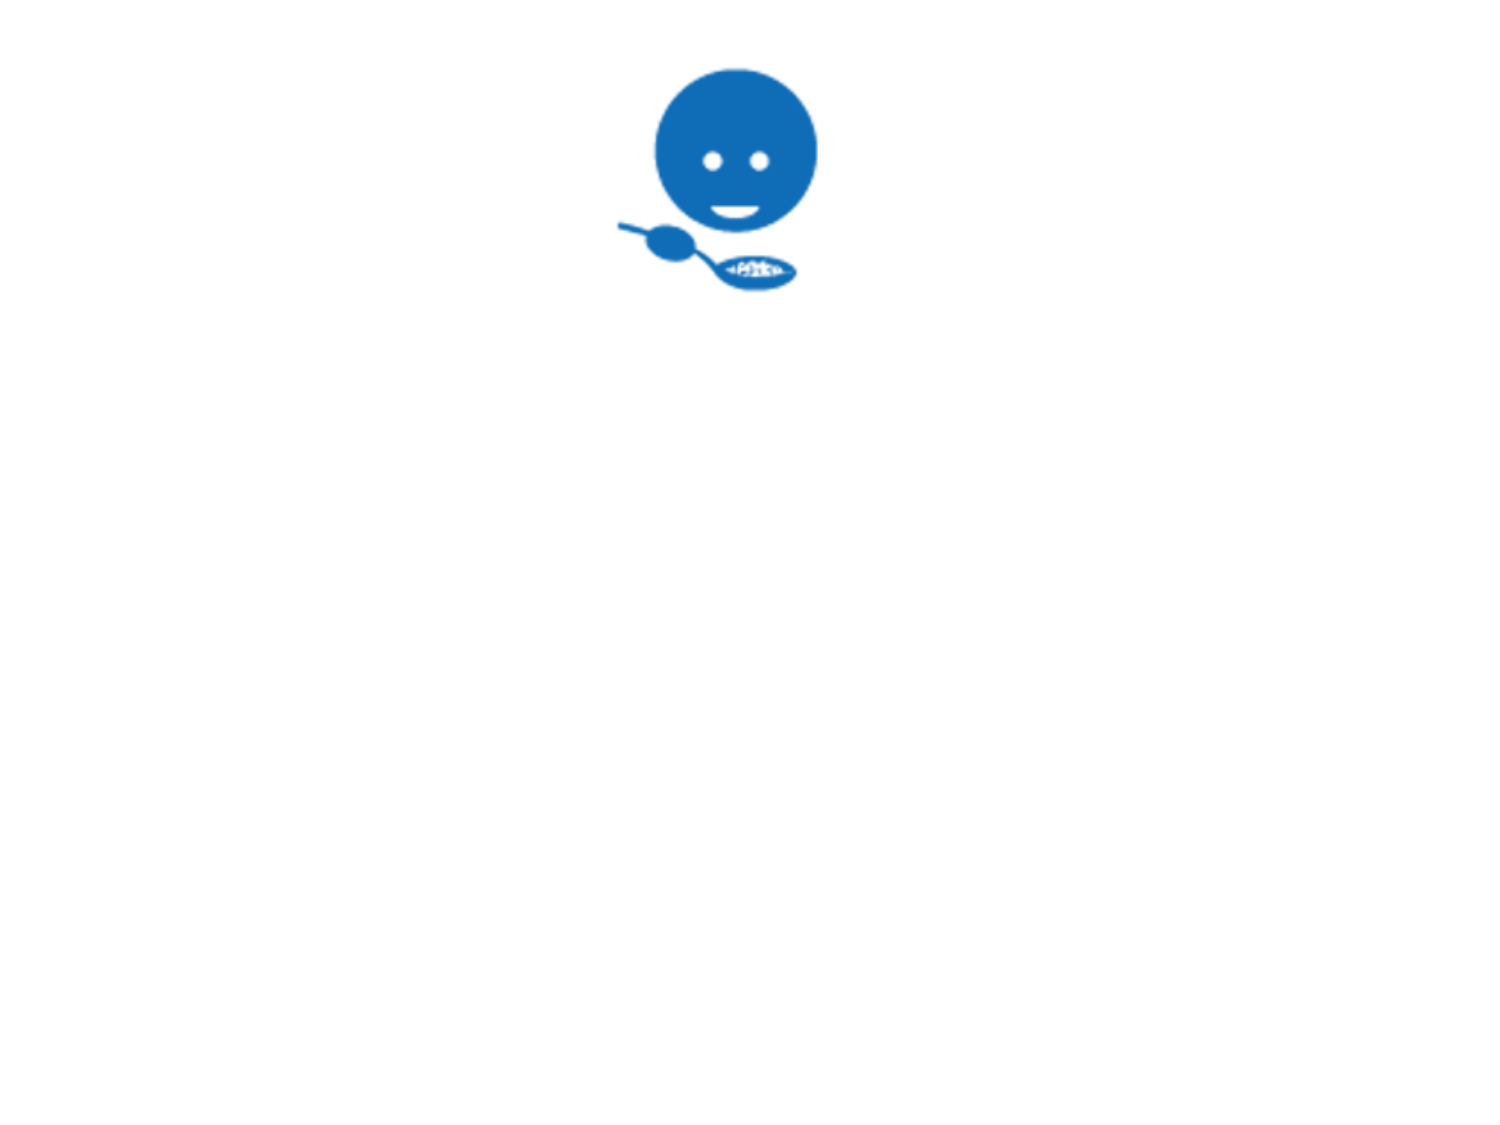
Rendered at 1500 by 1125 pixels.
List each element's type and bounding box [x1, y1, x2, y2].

picture [587, 49, 850, 311]
